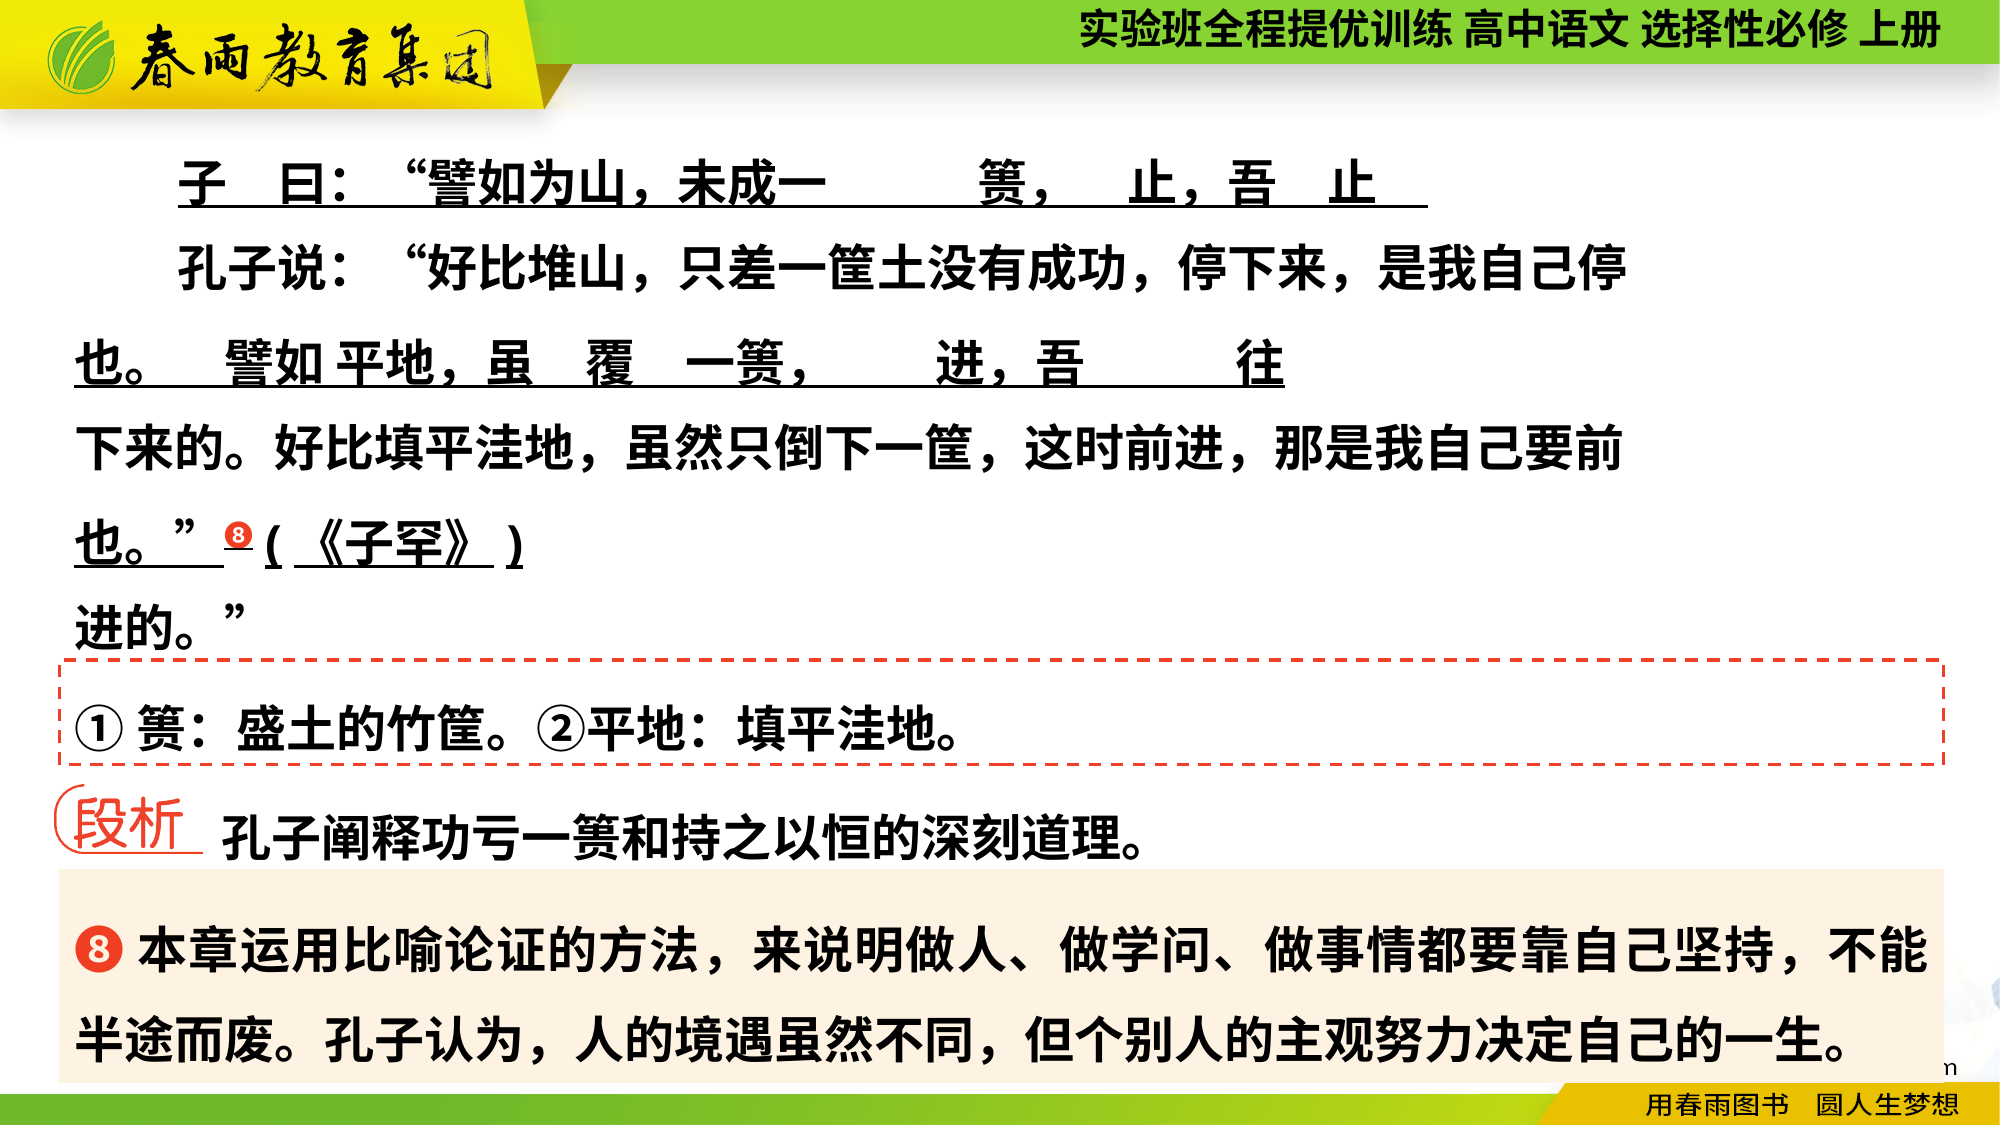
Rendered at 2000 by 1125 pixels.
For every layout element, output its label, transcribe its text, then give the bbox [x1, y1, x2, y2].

text_box ①篑：盛土的竹筐。②平地：填平洼地。 [59, 659, 1944, 765]
text_box 孔子说：“好比堆山，只差一筐土没有成功，停下来，是我自己停 下来的。好比填平洼地，虽然只倒下一筐，这时前进，那是我自己要前 进的。” [59, 199, 1944, 659]
text_box 孔子阐释功亏一篑和持之以恒的深刻道理。 [59, 769, 1944, 869]
picture [0, 0, 2000, 1125]
